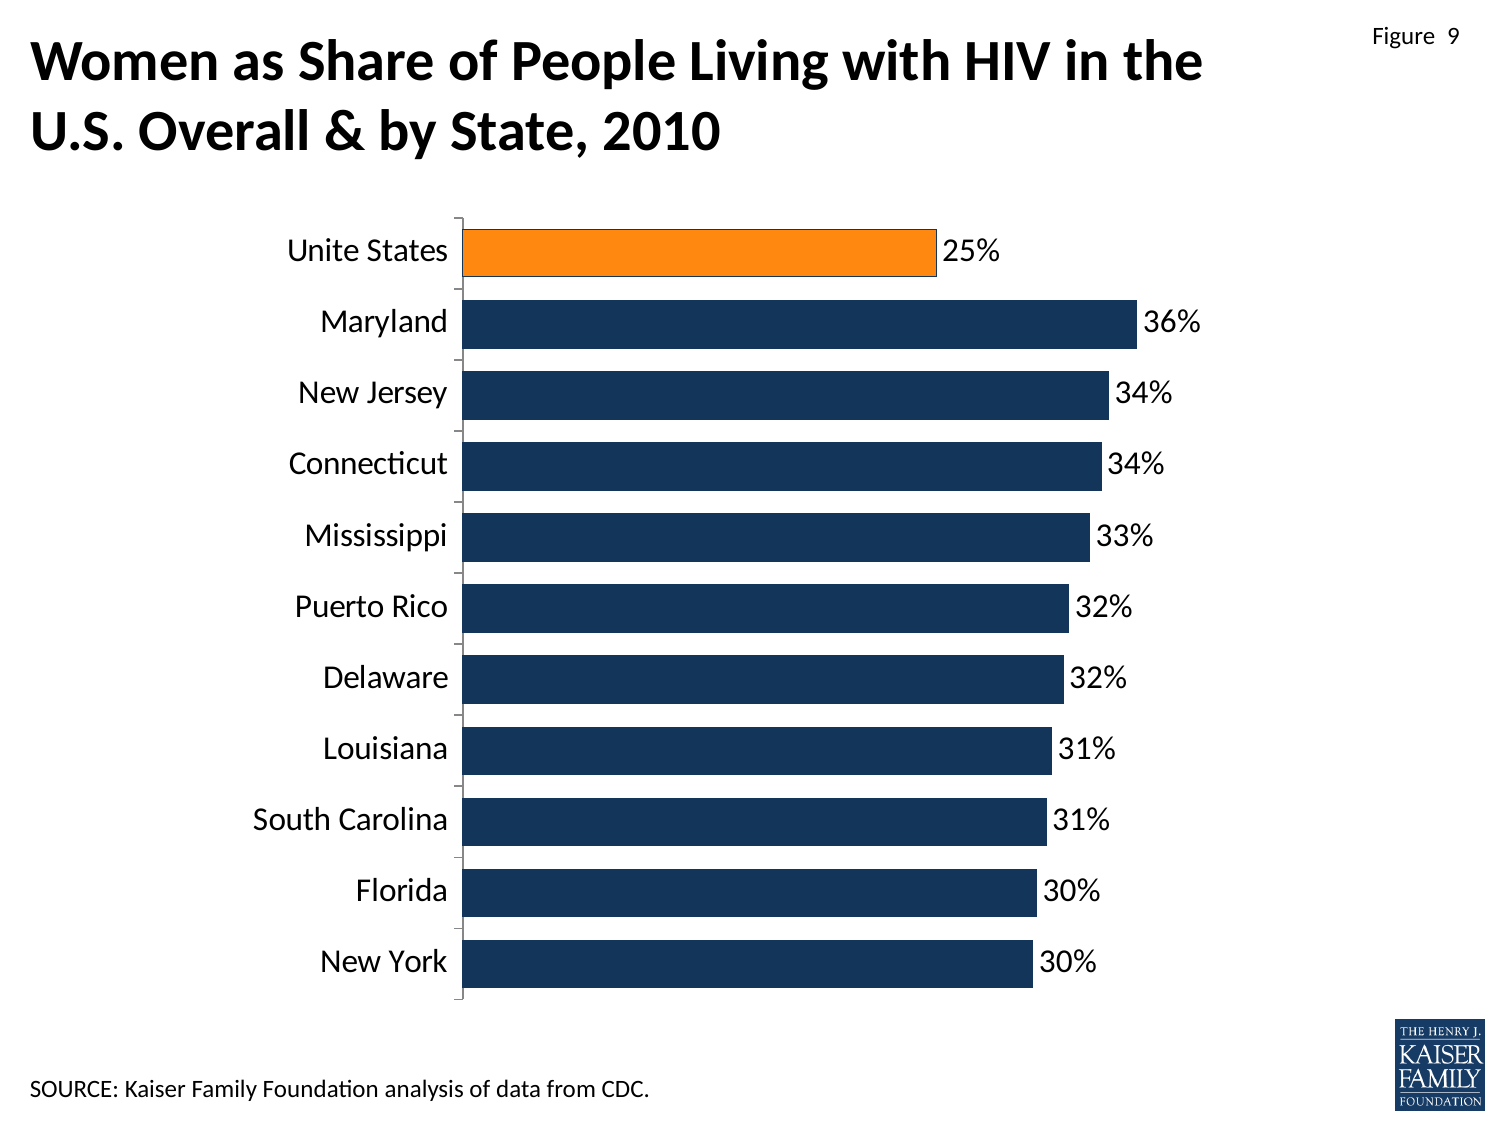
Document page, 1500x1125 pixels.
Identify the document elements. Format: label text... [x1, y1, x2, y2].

picture [1395, 1019, 1485, 1111]
list SOURCE: Kaiser Family Foundation analysis of data from CDC. [15, 1020, 1380, 1110]
chart [14, 212, 1486, 1006]
title Women as Share of People Living with HIV in the U.S. Overall & by State, 2010 [14, 14, 1288, 166]
